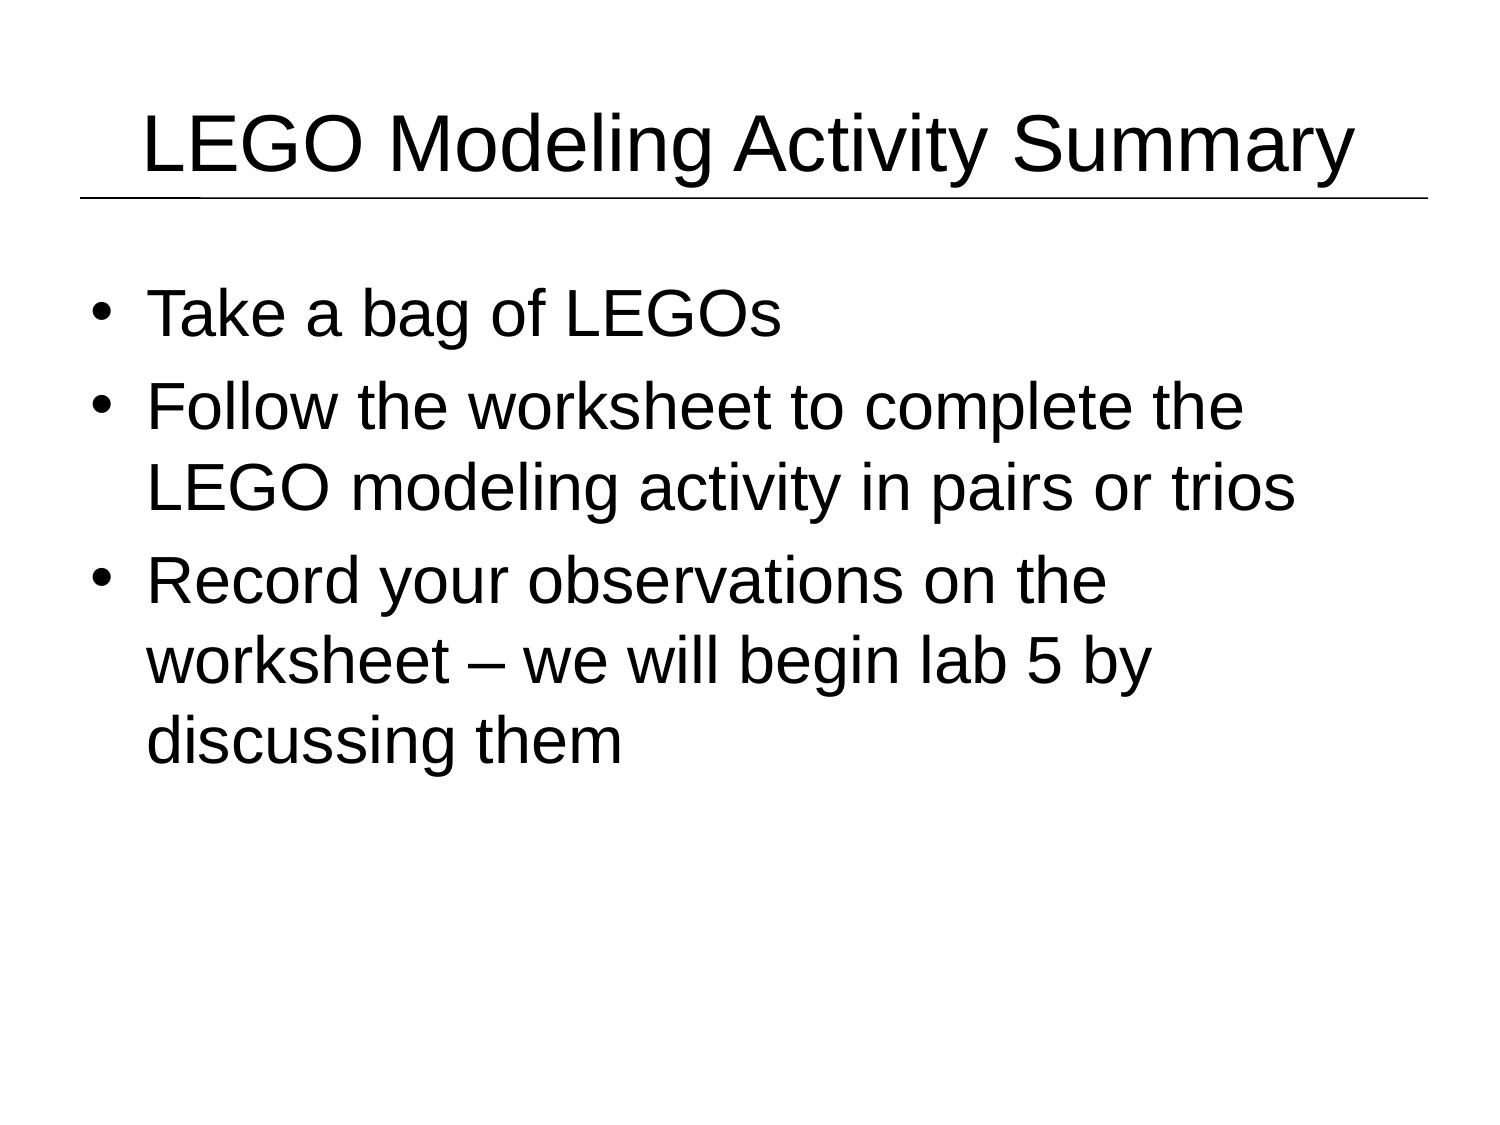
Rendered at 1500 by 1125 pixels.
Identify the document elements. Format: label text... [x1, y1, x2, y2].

title LEGO Modeling Activity Summary [75, 45, 1425, 233]
list Take a bag of LEGOs Follow the worksheet to complete the LEGO modeling activity in pairs or trios Record your observations on the worksheet – we will begin lab 5 by discussing them [75, 262, 1425, 1005]
